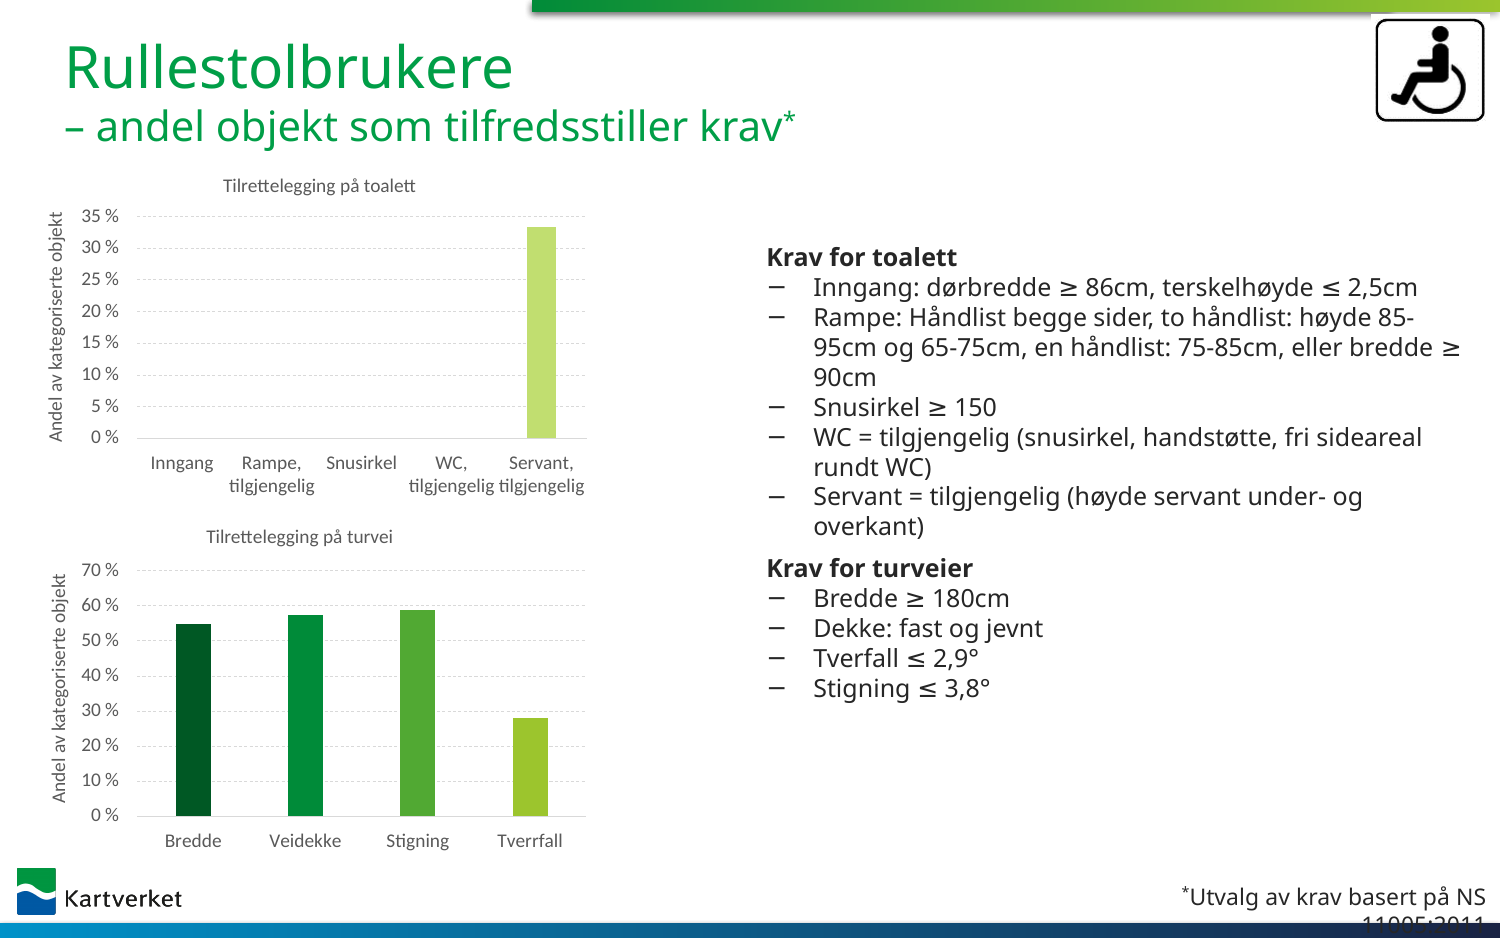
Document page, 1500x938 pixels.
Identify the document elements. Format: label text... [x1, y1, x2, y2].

text_box Krav for turveier Bredde ≥ 180cm Dekke: fast og jevnt Tverfall ≤ 2,9° Stigning ≤ 3,8° [751, 545, 1483, 710]
picture [1371, 13, 1491, 127]
picture [41, 520, 598, 859]
picture [41, 166, 598, 505]
text_box Krav for toalett Inngang: dørbredde ≥ 86cm, terskelhøyde ≤ 2,5cm Rampe: Håndlist begge sider, to håndlist: høyde 85-95cm og 65-75cm, en håndlist: 75-85cm, eller bredde ≥ 90cm Snusirkel ≥ 150 WC = tilgjengelig (snusirkel, handstøtte, fri sideareal rundt WC) Servant = tilgjengelig (høyde servant under- og overkant) [751, 234, 1483, 545]
text_box *Utvalg av krav basert på NS 11005:2011 [1068, 873, 1500, 938]
text_box Rullestolbrukere – andel objekt som tilfredsstiller krav* [49, 14, 1431, 158]
